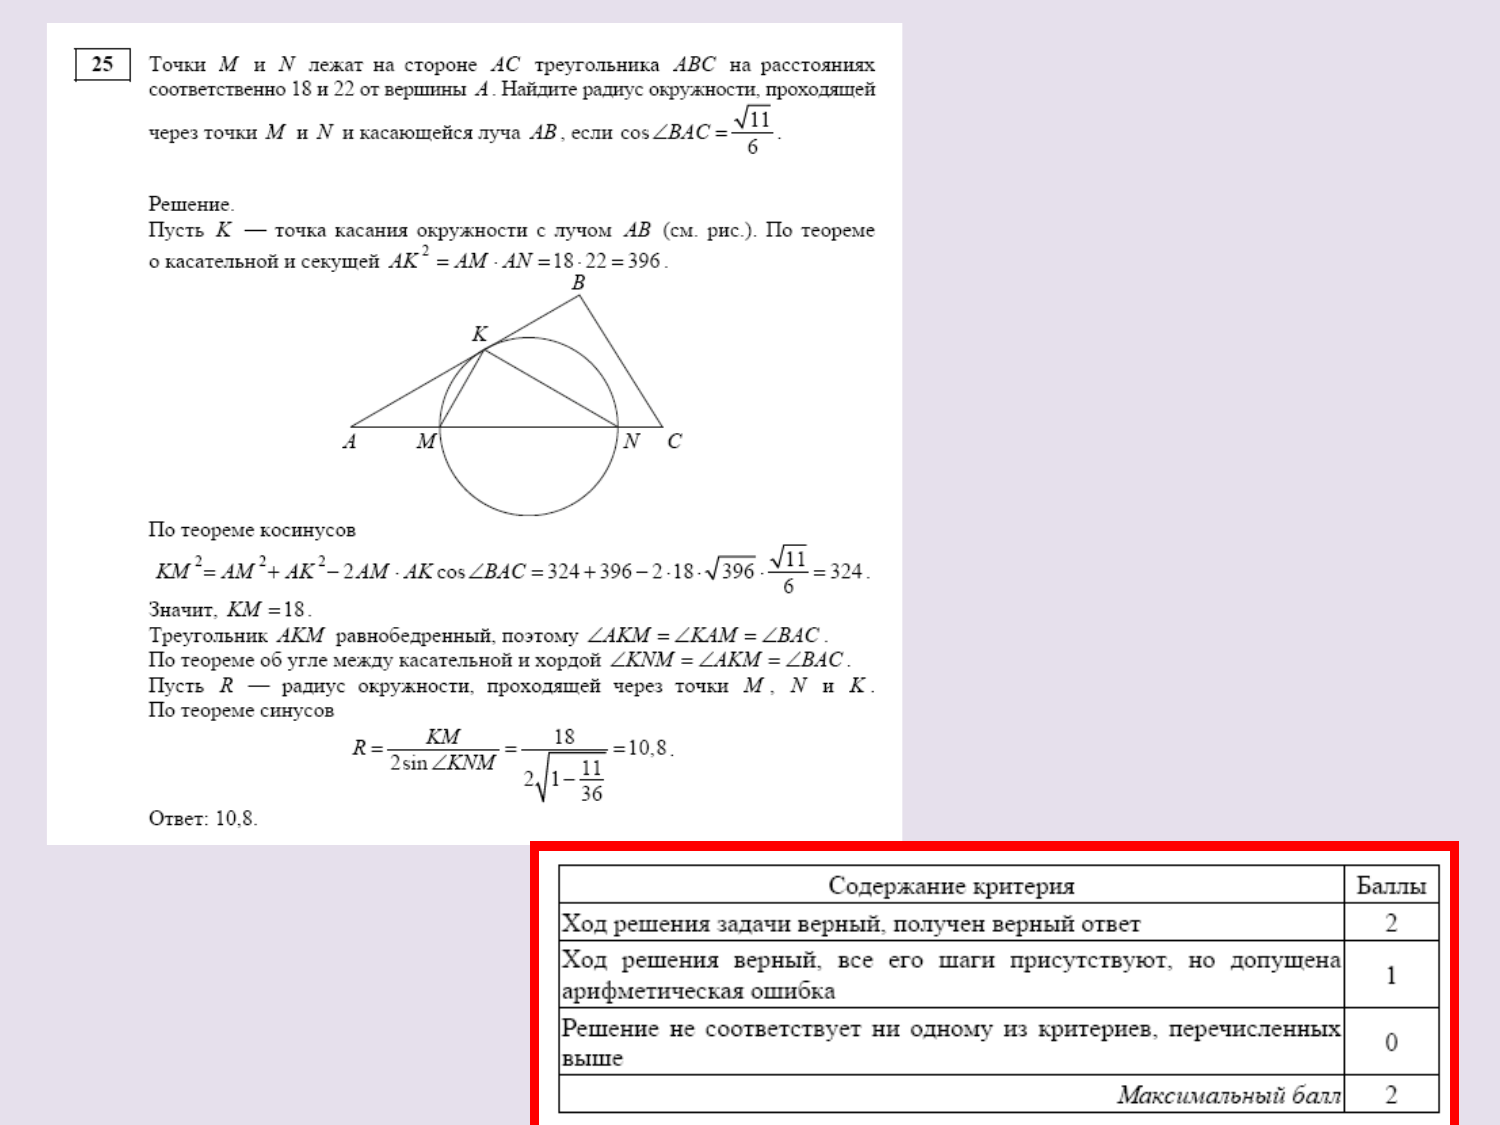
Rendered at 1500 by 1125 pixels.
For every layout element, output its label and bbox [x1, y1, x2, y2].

picture [538, 850, 1451, 1125]
list [46, 23, 903, 845]
